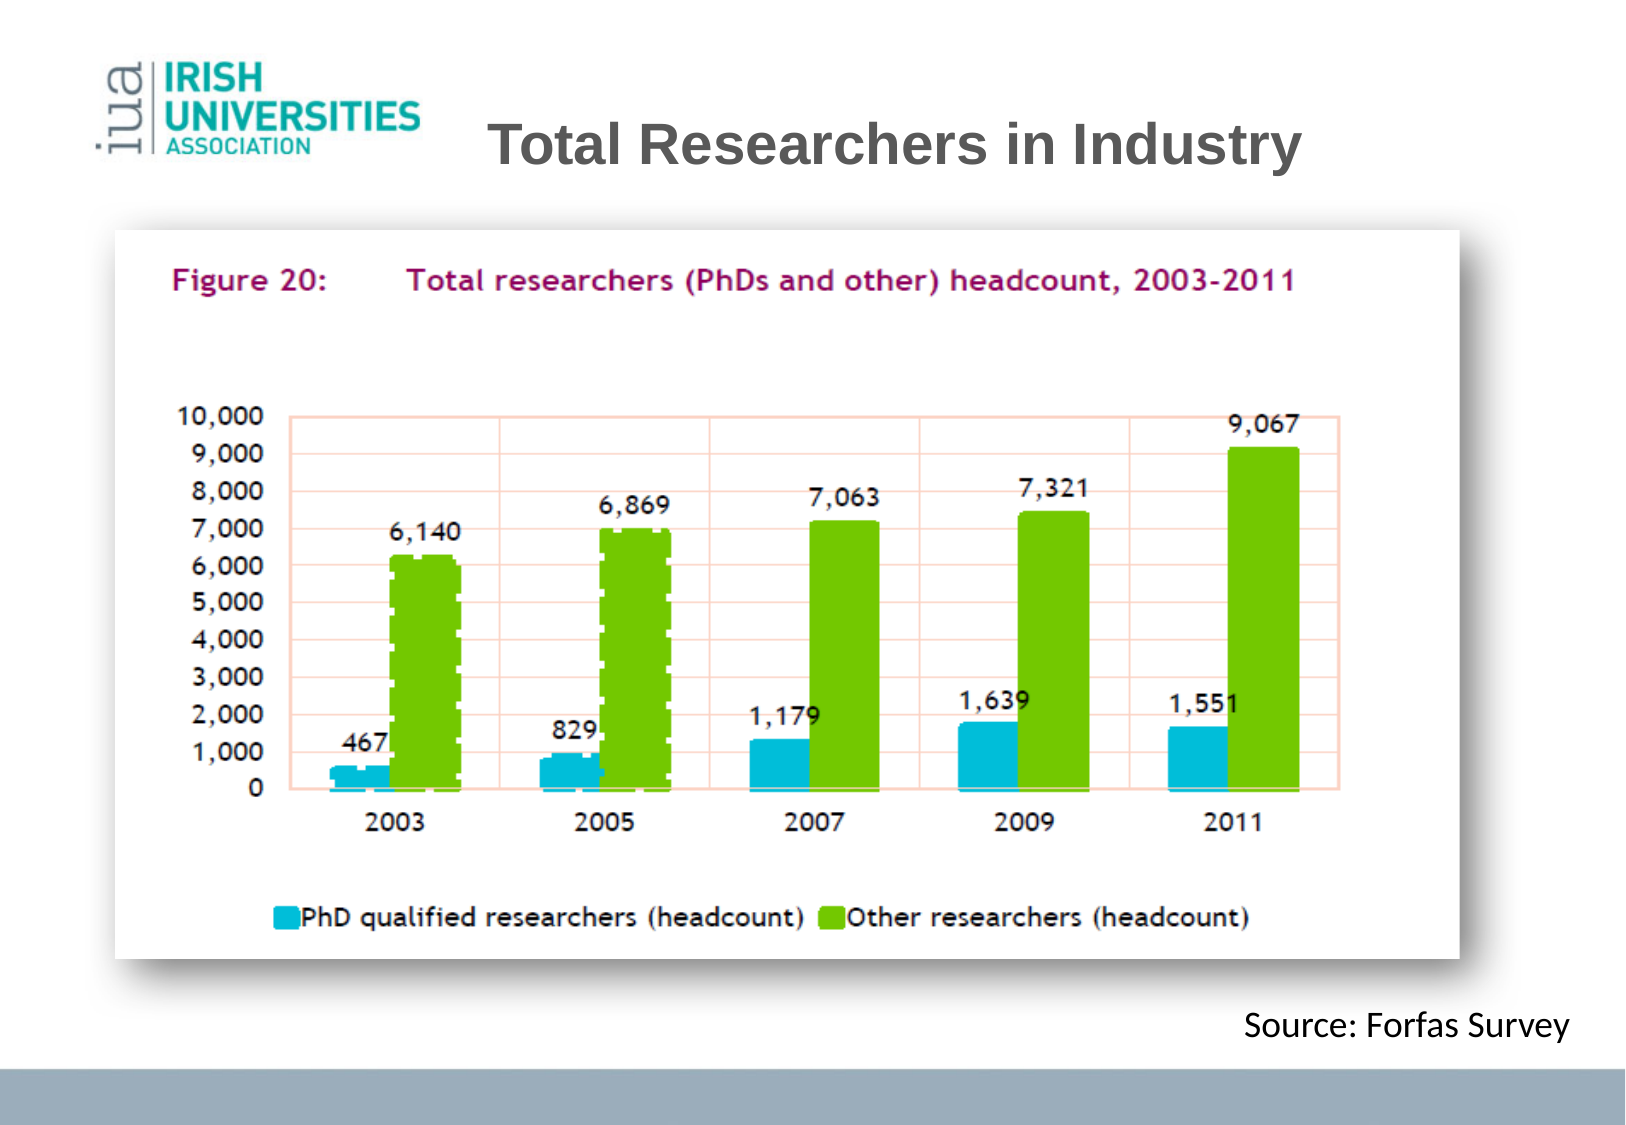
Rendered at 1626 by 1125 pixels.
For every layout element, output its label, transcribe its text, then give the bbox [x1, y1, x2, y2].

text_box Total Researchers in Industry [472, 98, 1565, 181]
text_box Source: Forfas Survey [1229, 992, 1594, 1053]
picture [0, 0, 1626, 1125]
